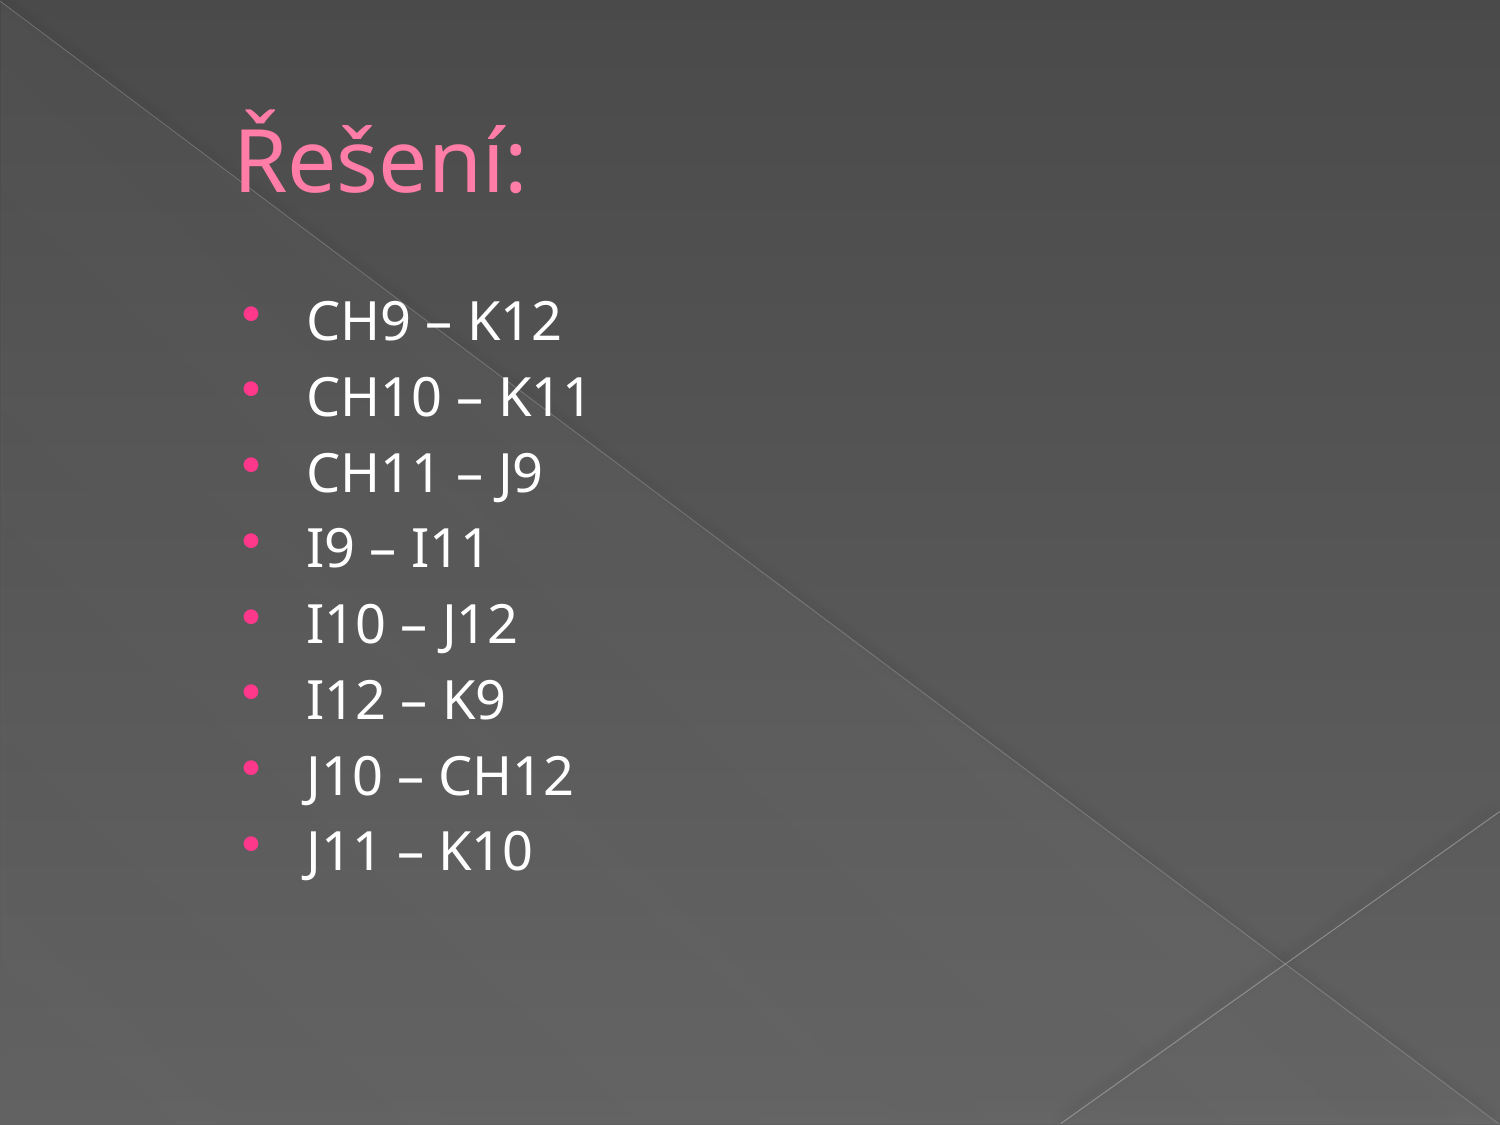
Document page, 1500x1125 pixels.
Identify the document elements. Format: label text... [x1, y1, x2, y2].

list CH9 – K12 CH10 – K11 CH11 – J9 I9 – I11 I10 – J12 I12 – K9 J10 – CH12 J11 – K10 [218, 278, 881, 1022]
title Řešení: [218, 42, 1500, 273]
